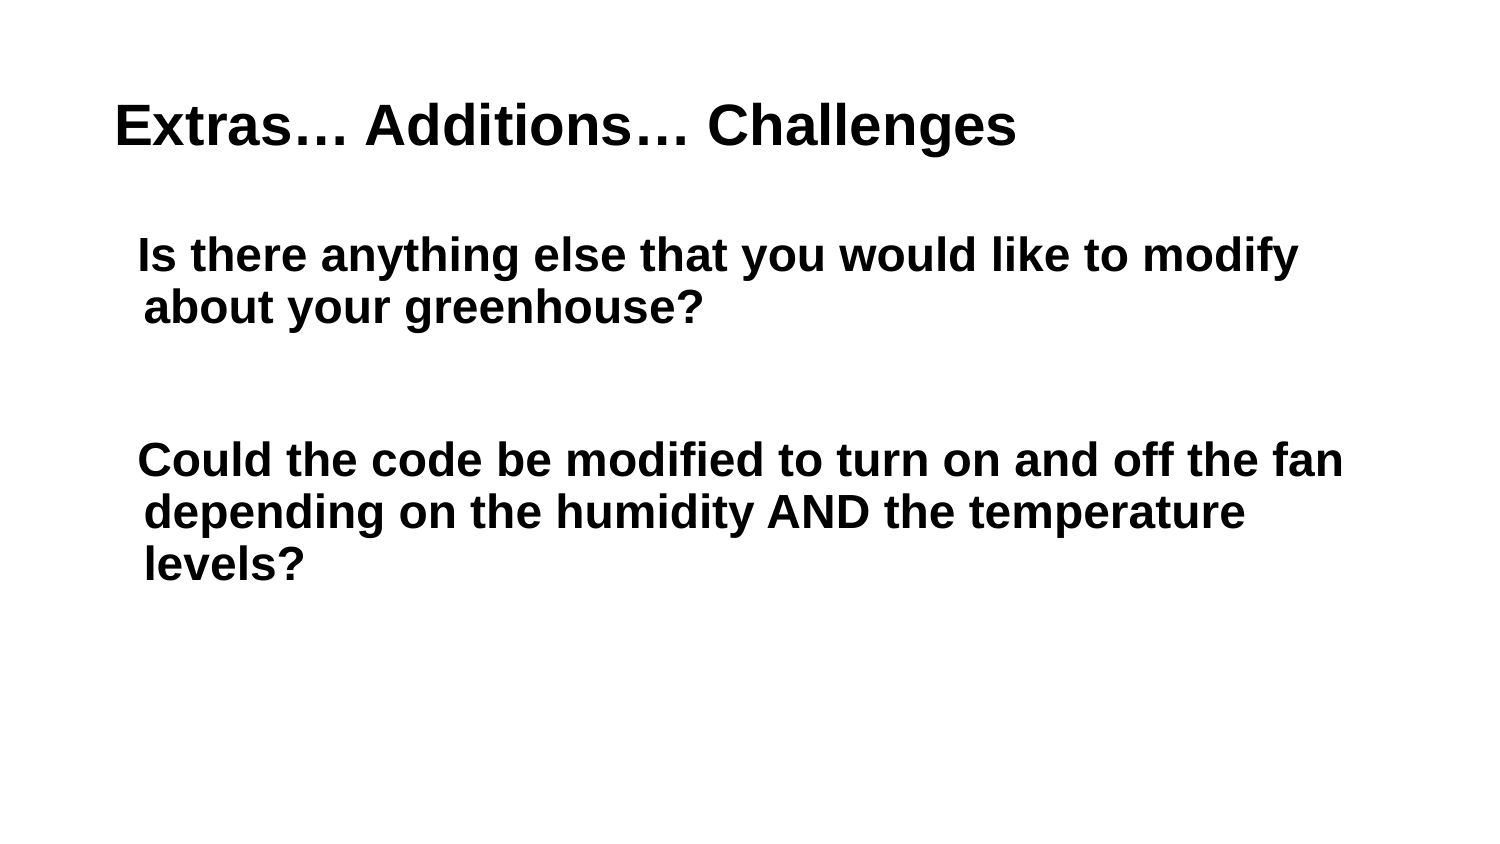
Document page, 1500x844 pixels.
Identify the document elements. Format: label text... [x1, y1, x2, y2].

list Is there anything else that you would like to modify about your greenhouse? Could the code be modified to turn on and off the fan depending on the humidity AND the temperature levels? [103, 224, 1397, 691]
title Extras… Additions… Challenges [103, 44, 1397, 208]
